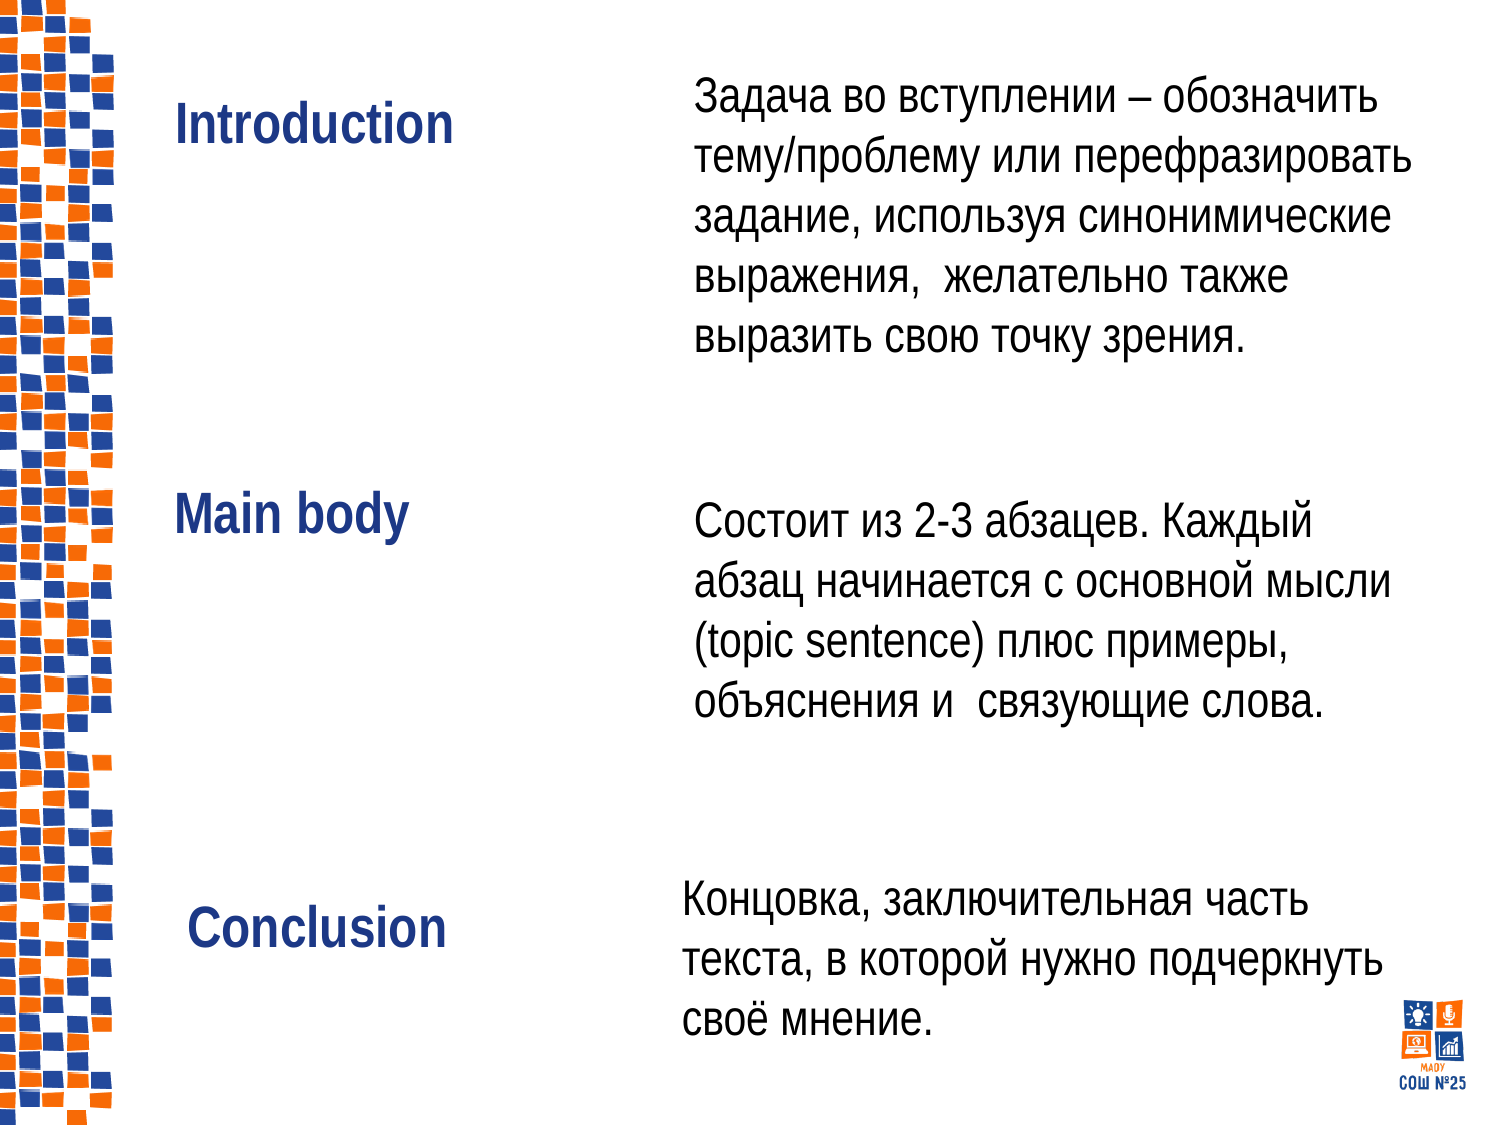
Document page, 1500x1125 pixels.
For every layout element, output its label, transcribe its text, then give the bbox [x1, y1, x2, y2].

text_box Main body [187, 467, 452, 553]
text_box Conclusion [187, 881, 463, 967]
text_box Introduction [187, 78, 470, 163]
picture [1399, 999, 1467, 1090]
picture [0, 0, 184, 1125]
text_box Концовка, заключительная часть текста, в которой нужно подчеркнуть своё мнение. [667, 857, 1418, 1053]
text_box Состоит из 2-3 абзацев. Каждый абзац начинается с основной мысли (topic sentence) плюс примеры, объяснения и связующие слова. [679, 479, 1453, 735]
text_box Задача во вступлении – обозначить тему/проблему или перефразировать задание, используя синонимические выражения, желательно также выразить свою точку зрения. [679, 54, 1441, 430]
